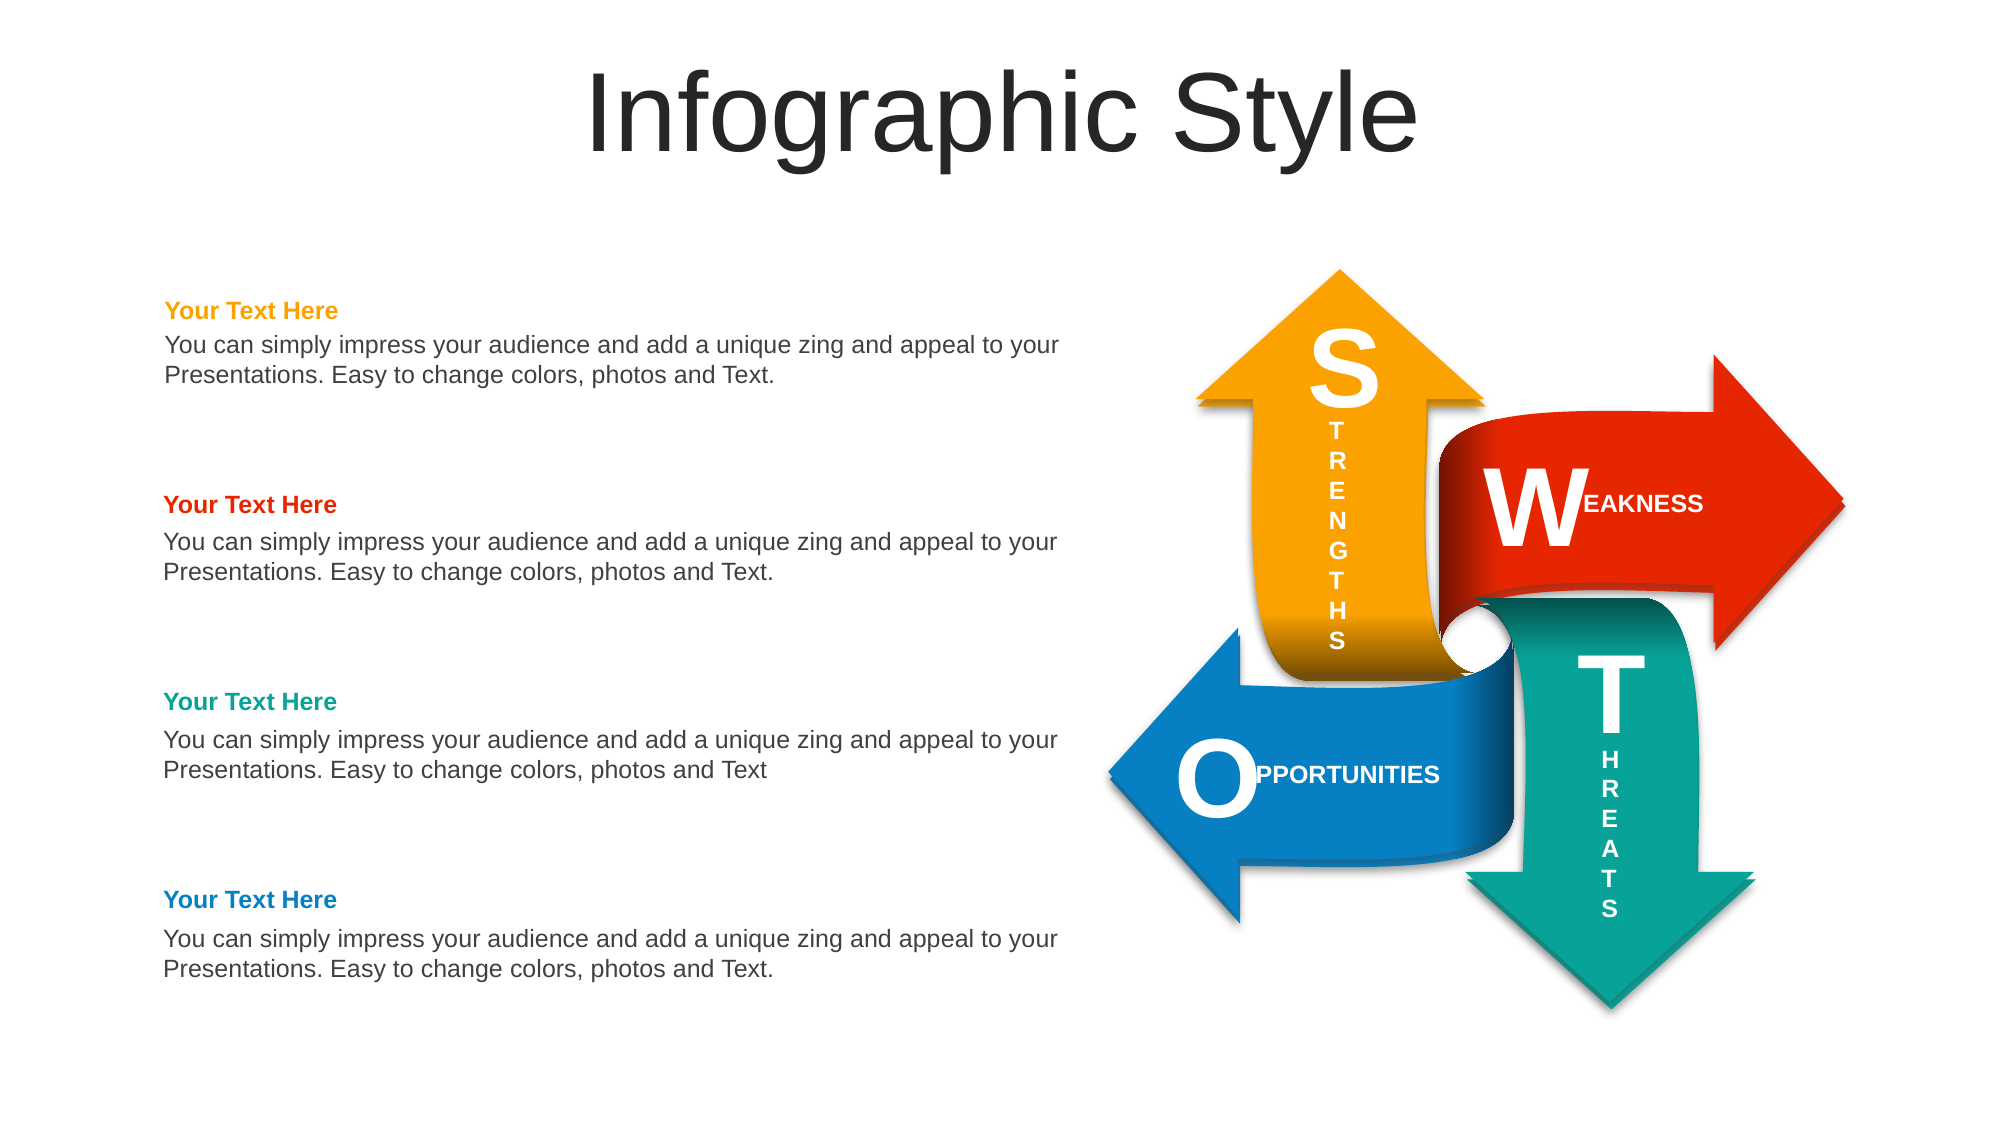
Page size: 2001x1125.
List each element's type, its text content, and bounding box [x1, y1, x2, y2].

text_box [1159, 288, 1794, 933]
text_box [148, 678, 1079, 793]
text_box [1108, 269, 1846, 1010]
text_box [148, 876, 1079, 992]
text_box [149, 287, 1079, 398]
list Infographic Style [53, 55, 1952, 175]
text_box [148, 481, 1079, 595]
